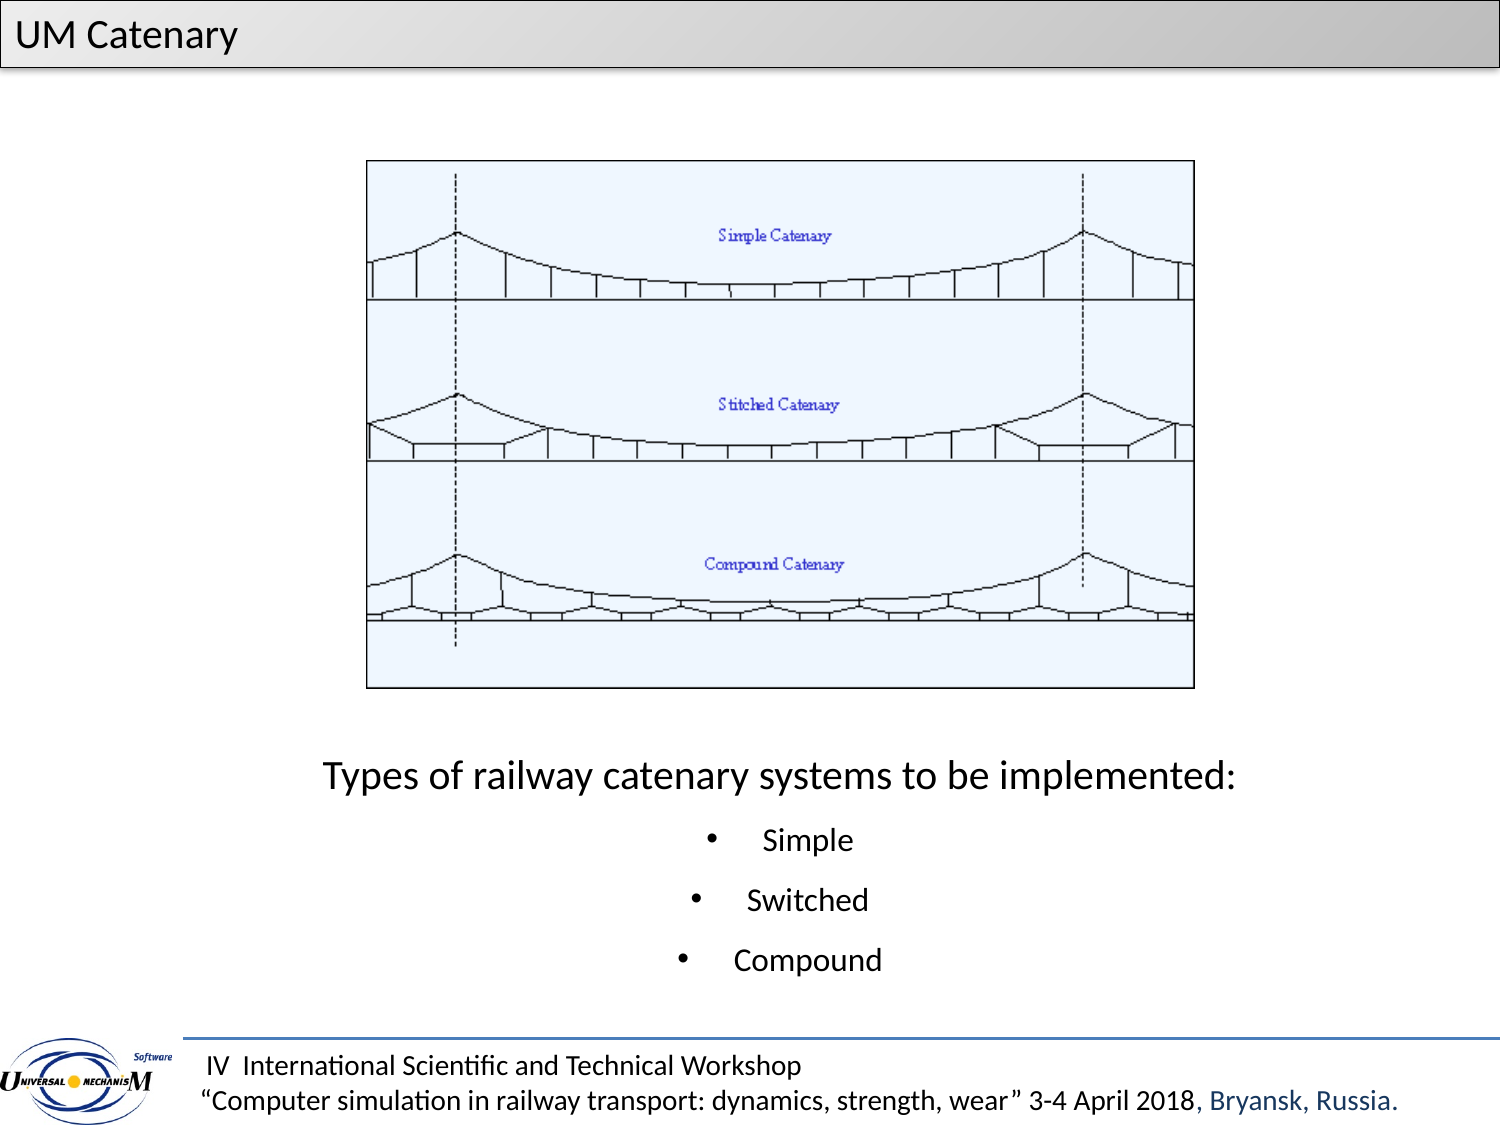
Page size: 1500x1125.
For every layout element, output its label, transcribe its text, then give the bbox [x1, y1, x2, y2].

text_box Types of railway catenary systems to be implemented: Simple Switched Compound [96, 715, 1464, 986]
text_box UM Catenary [0, 0, 1500, 68]
picture [365, 160, 1195, 690]
picture [0, 1038, 172, 1125]
